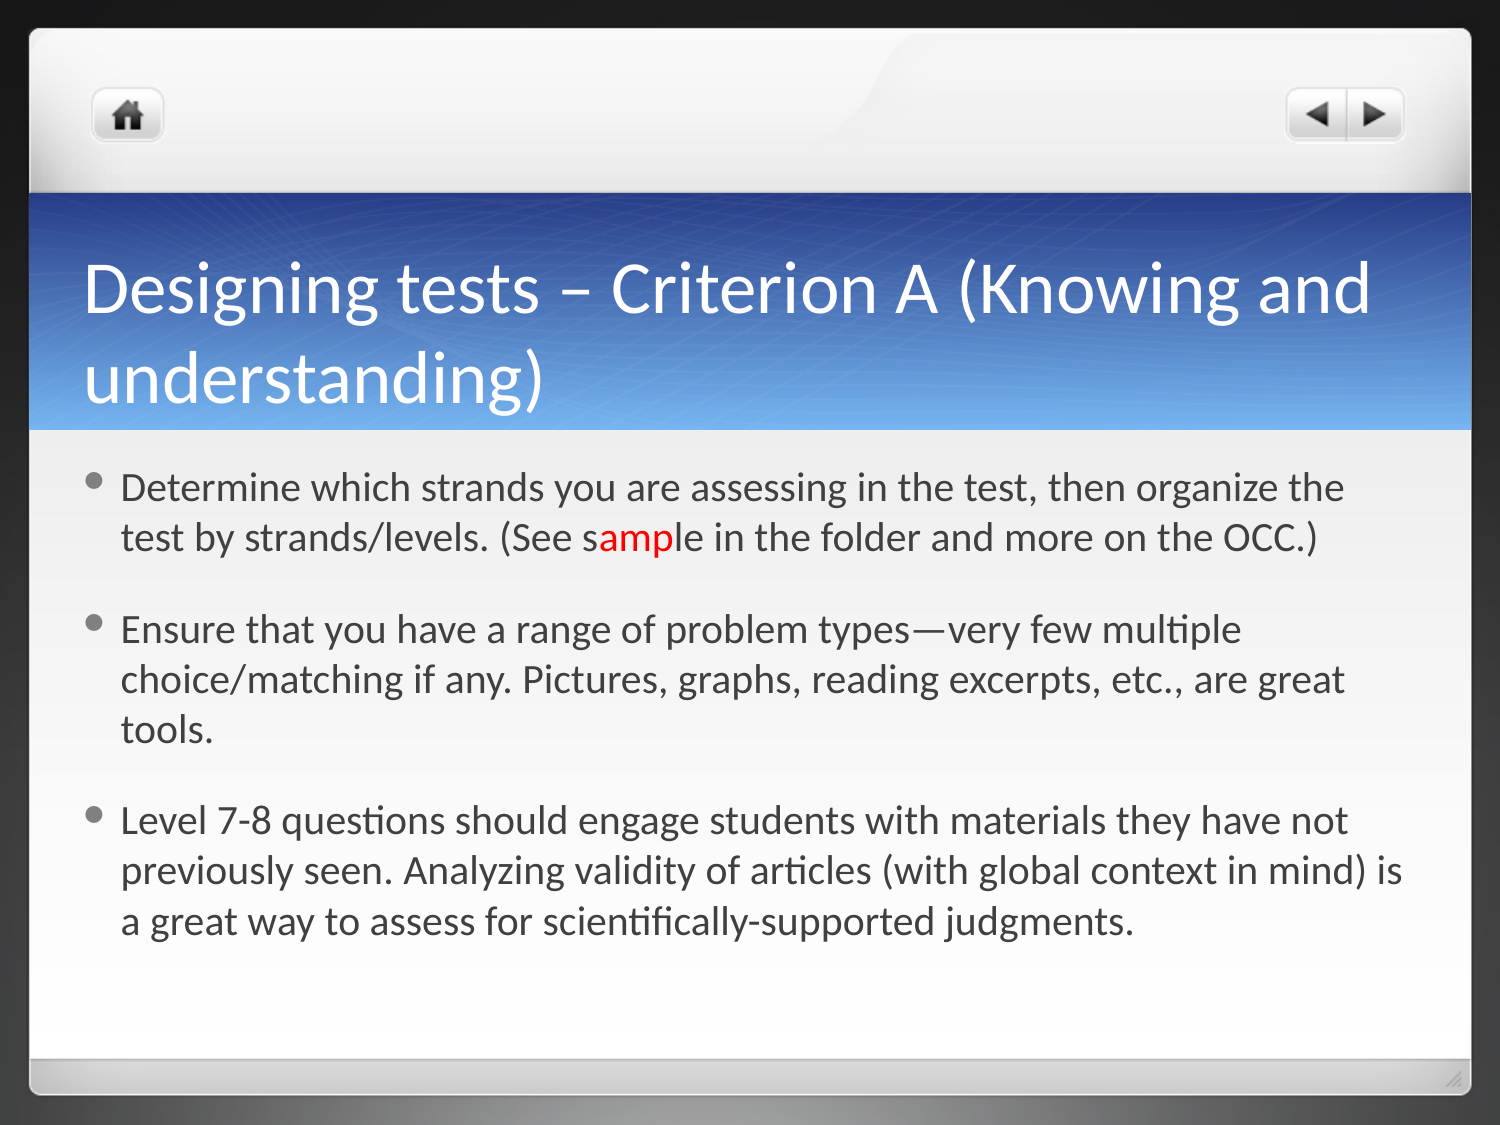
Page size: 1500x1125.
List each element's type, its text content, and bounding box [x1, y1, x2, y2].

list Determine which strands you are assessing in the test, then organize the test by strands/levels. (See sample in the folder and more on the OCC.) Ensure that you have a range of problem types—very few multiple choice/matching if any. Pictures, graphs, reading excerpts, etc., are great tools. Level 7-8 questions should engage students with materials they have not previously seen. Analyzing validity of articles (with global context in mind) is a great way to assess for scientifically-supported judgments. [68, 452, 1432, 1025]
picture [0, 0, 1500, 1125]
title Designing tests – Criterion A (Knowing and understanding) [68, 238, 1432, 427]
